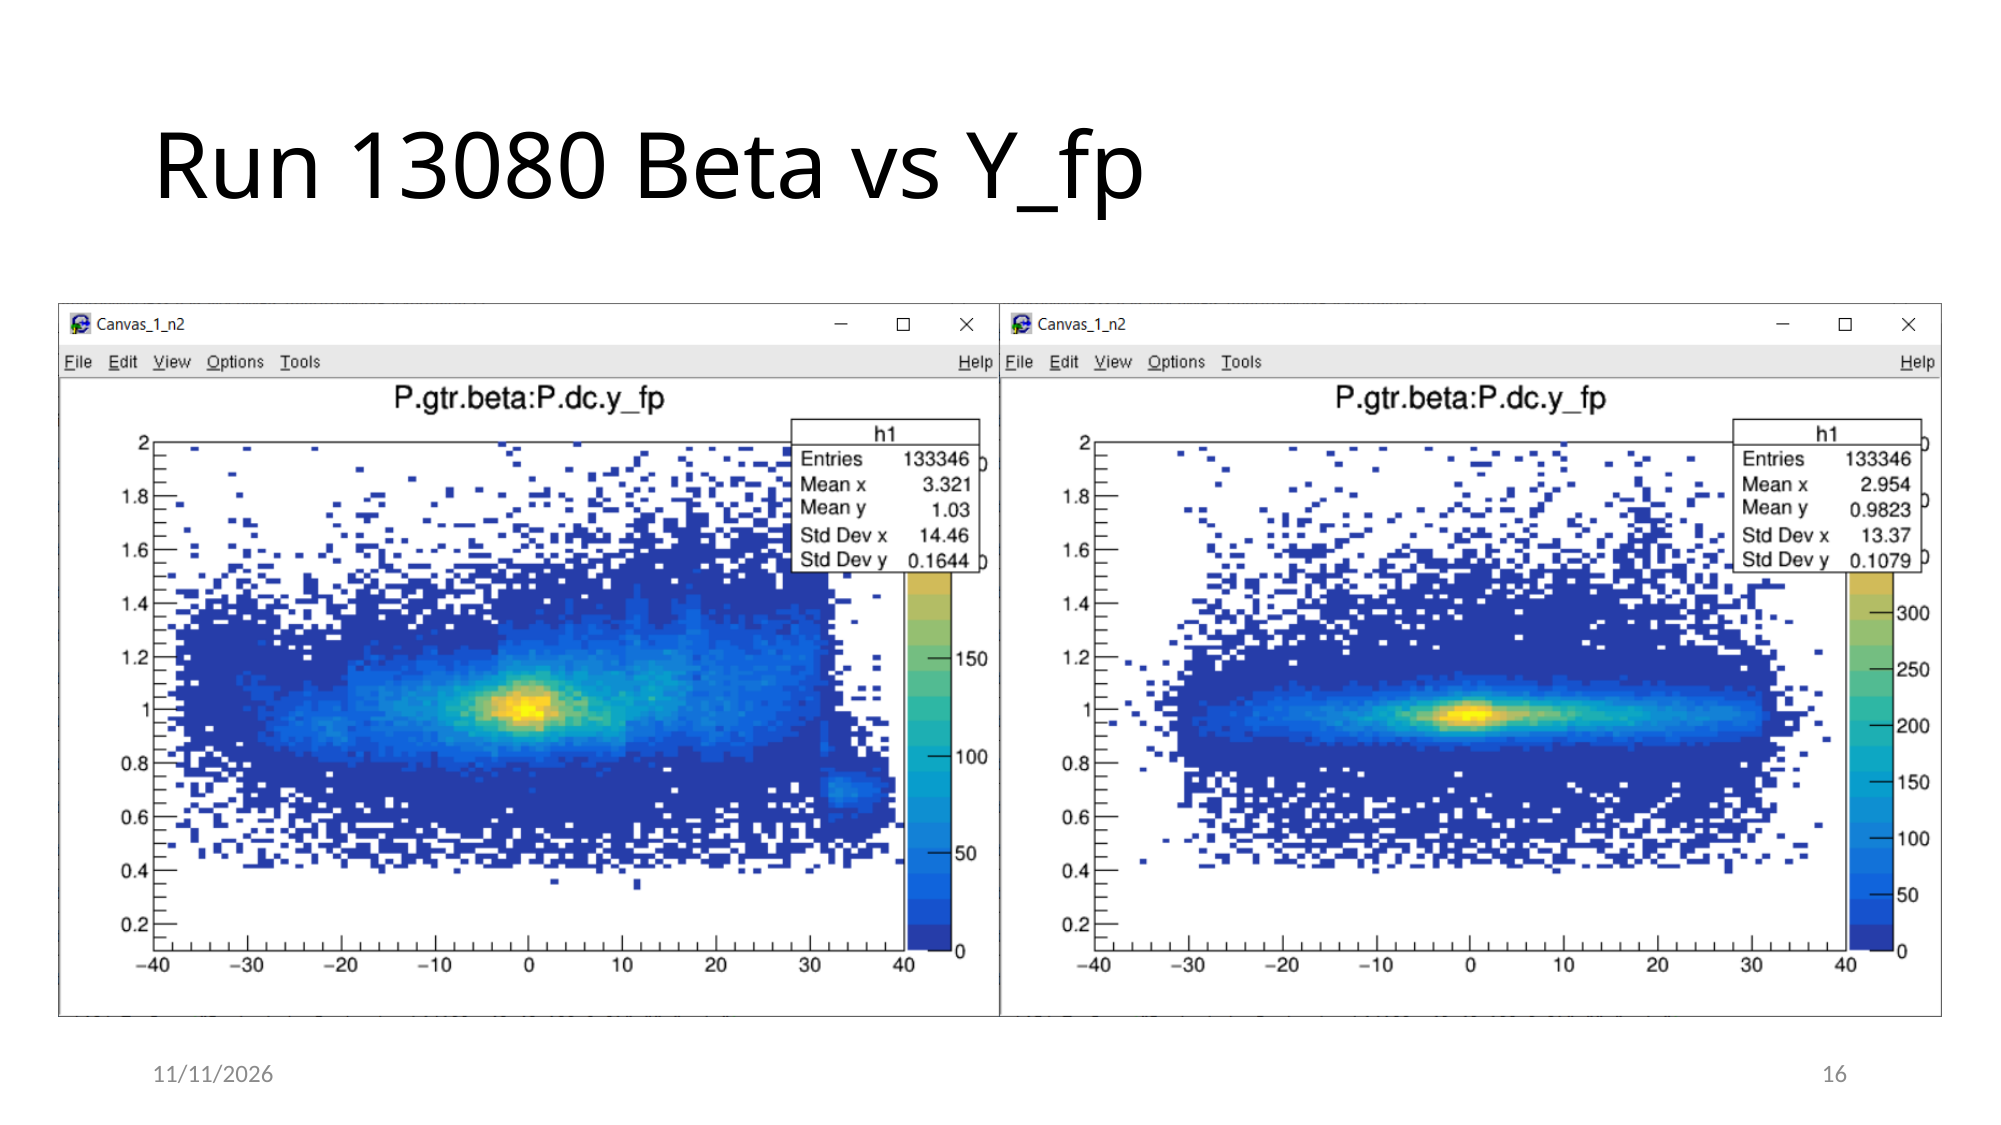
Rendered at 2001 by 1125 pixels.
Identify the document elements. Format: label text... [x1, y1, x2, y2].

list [58, 303, 999, 1017]
title Run 13080 Beta vs Y_fp [137, 59, 1863, 278]
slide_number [137, 1042, 588, 1103]
slide_number 16 [1412, 1042, 1863, 1103]
picture [999, 303, 1942, 1017]
